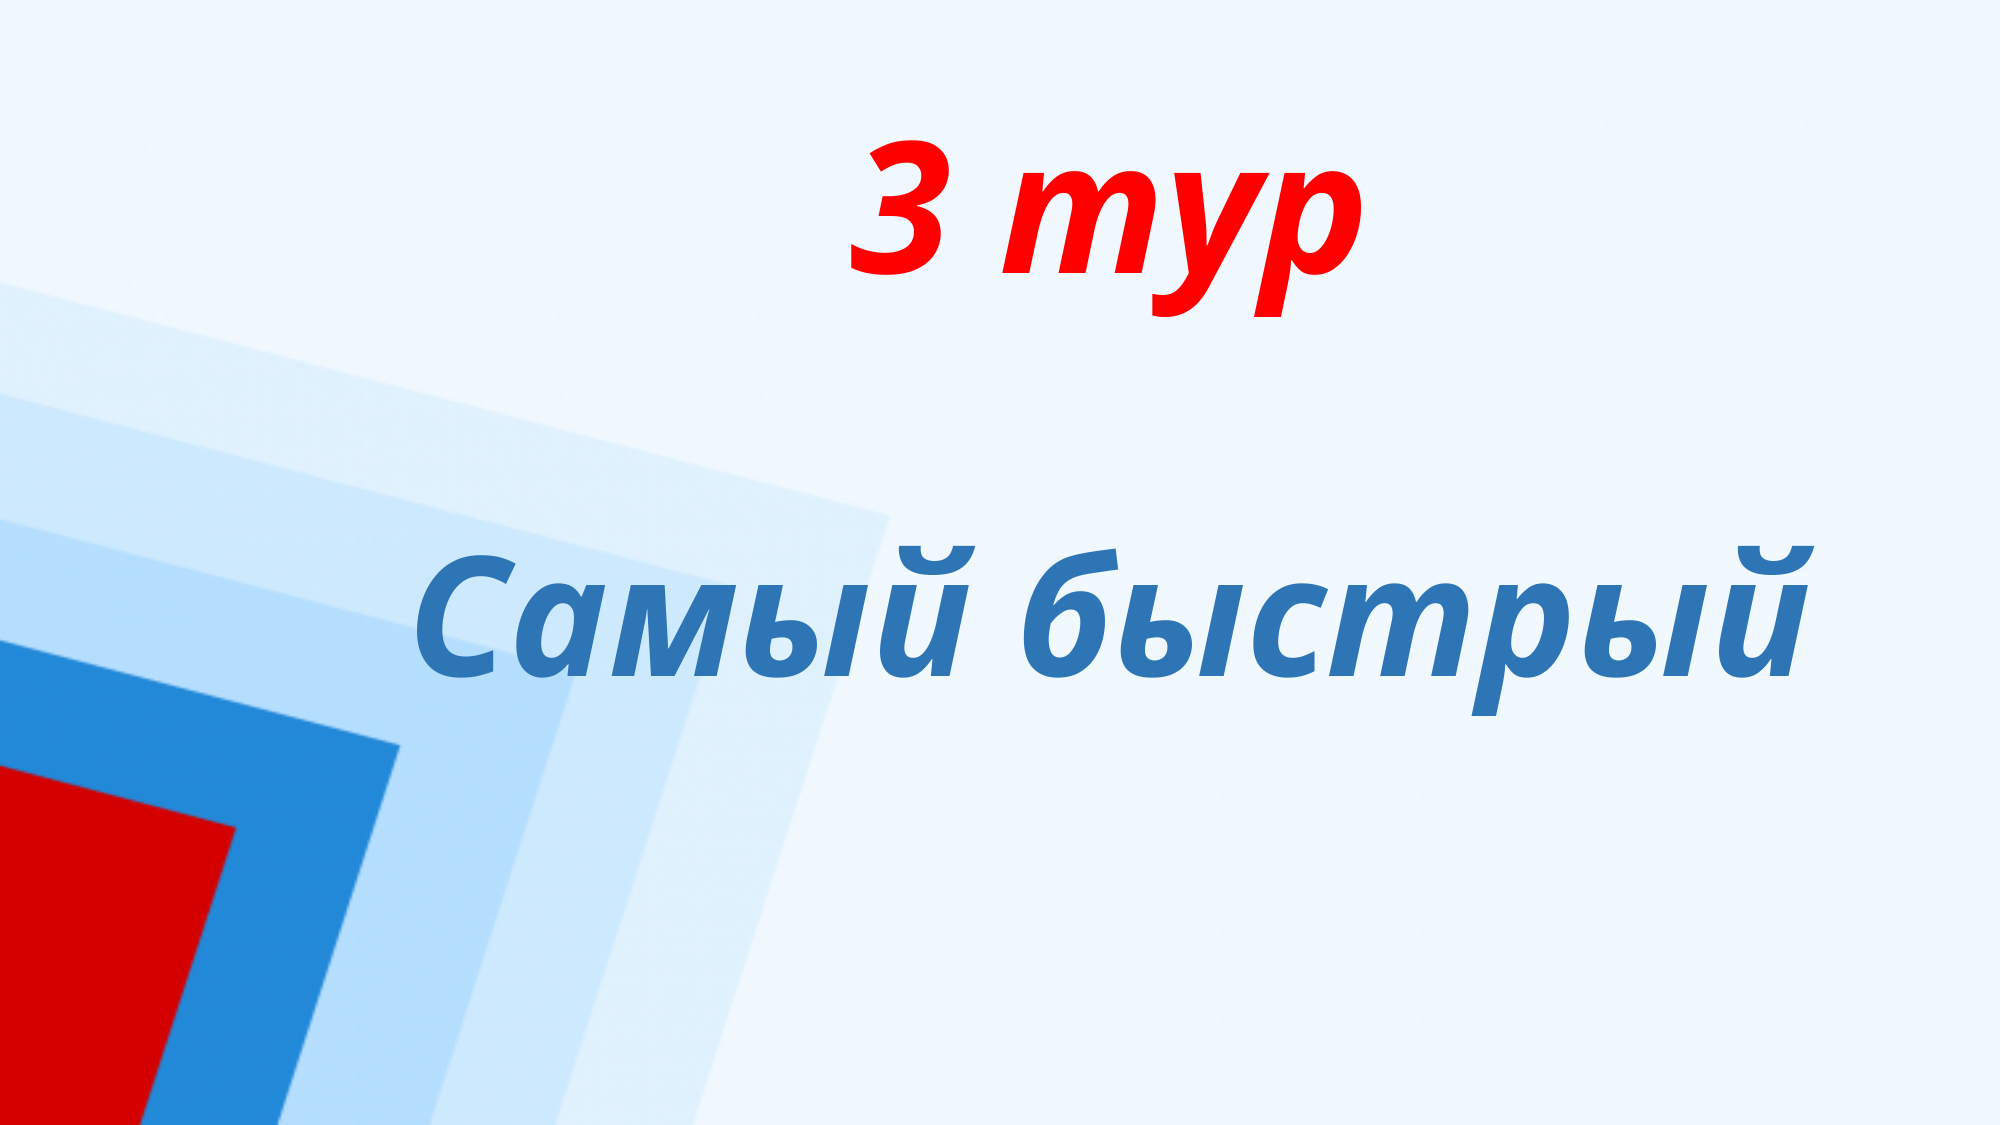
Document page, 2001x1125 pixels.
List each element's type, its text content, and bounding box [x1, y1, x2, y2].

text_box 3 тур Самый быстрый [309, 82, 1911, 898]
picture [0, 0, 2001, 1125]
